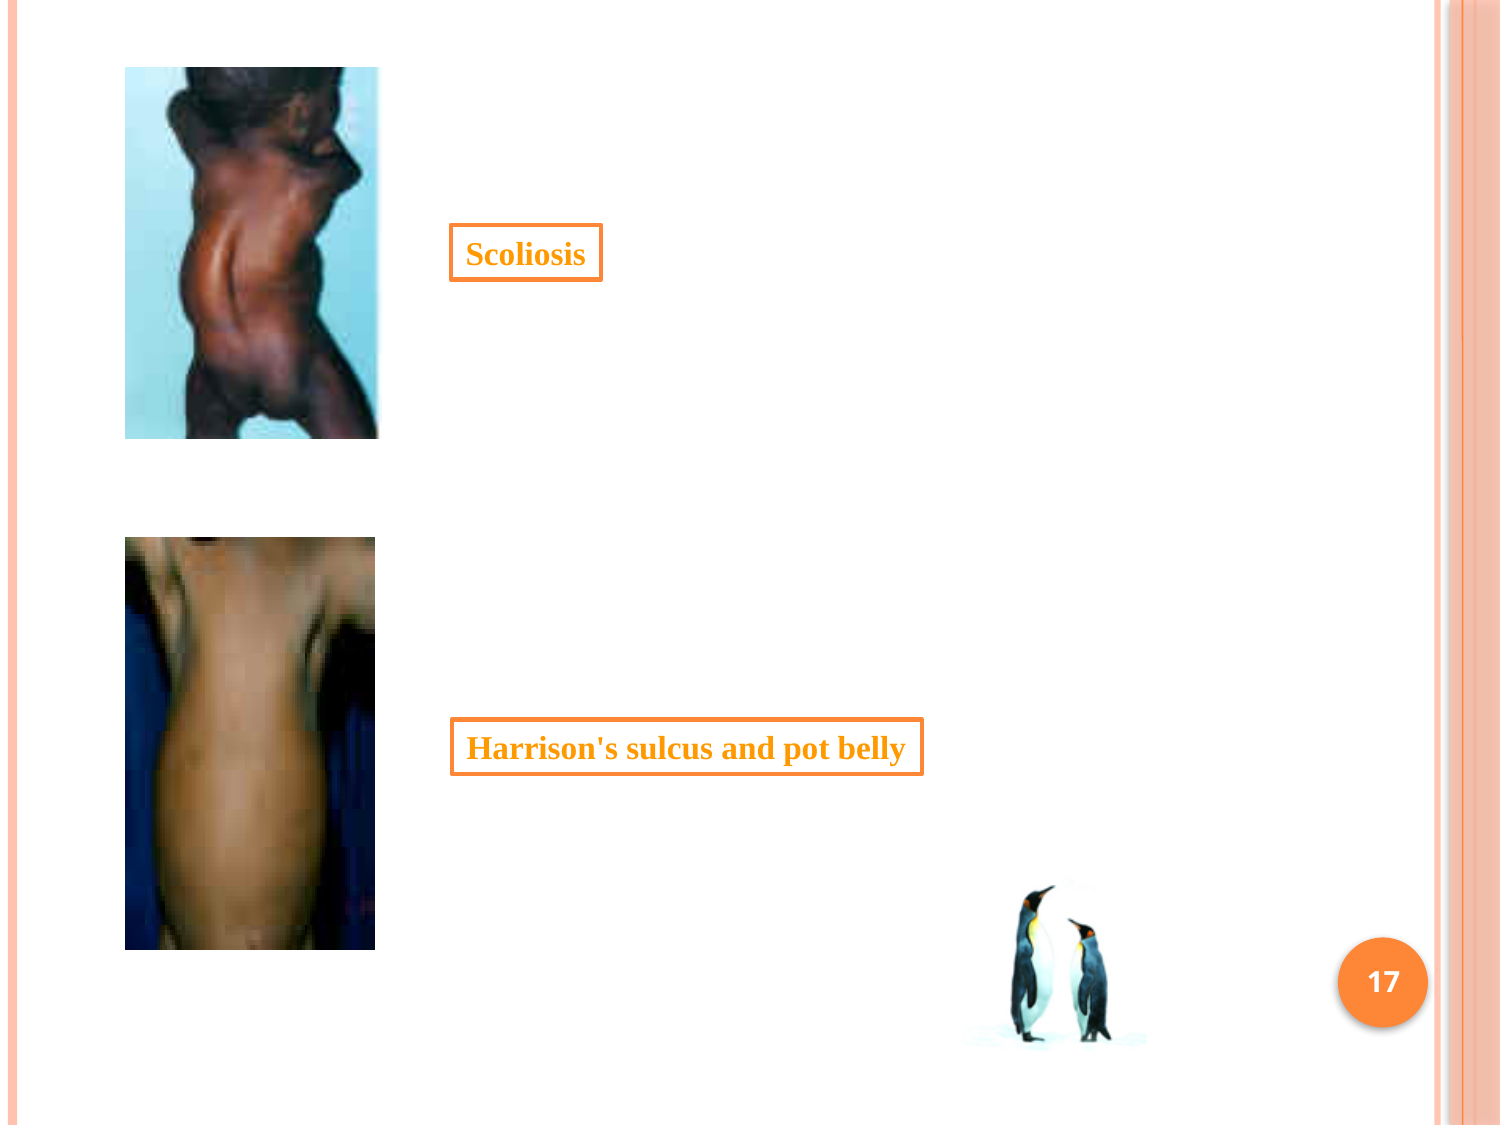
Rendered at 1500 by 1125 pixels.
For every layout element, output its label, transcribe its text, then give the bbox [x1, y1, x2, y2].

picture [124, 66, 382, 440]
text_box Harrison's sulcus and pot belly [450, 717, 924, 776]
picture [124, 536, 376, 951]
text_box Scoliosis [454, 228, 598, 276]
slide_number 17 [1333, 940, 1434, 1027]
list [961, 861, 1148, 1078]
